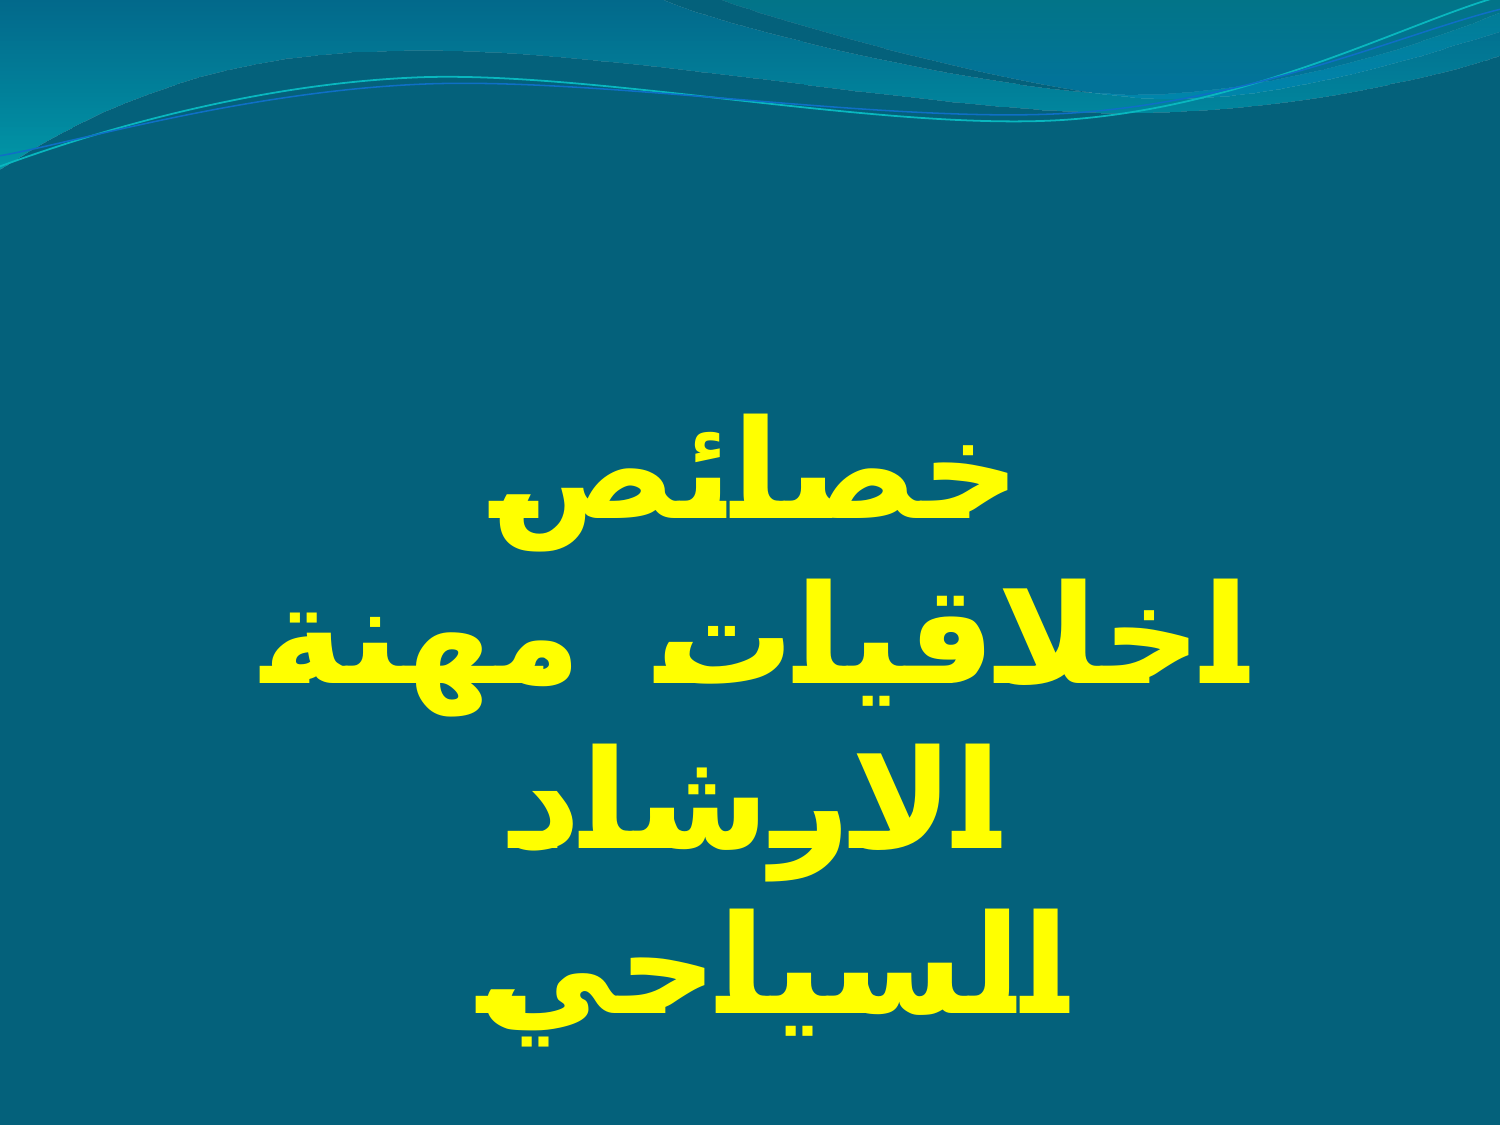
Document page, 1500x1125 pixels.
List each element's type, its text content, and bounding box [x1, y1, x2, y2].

text_box خصائص اخلاقيات مهنة الارشاد السياحي [206, 373, 1306, 1049]
